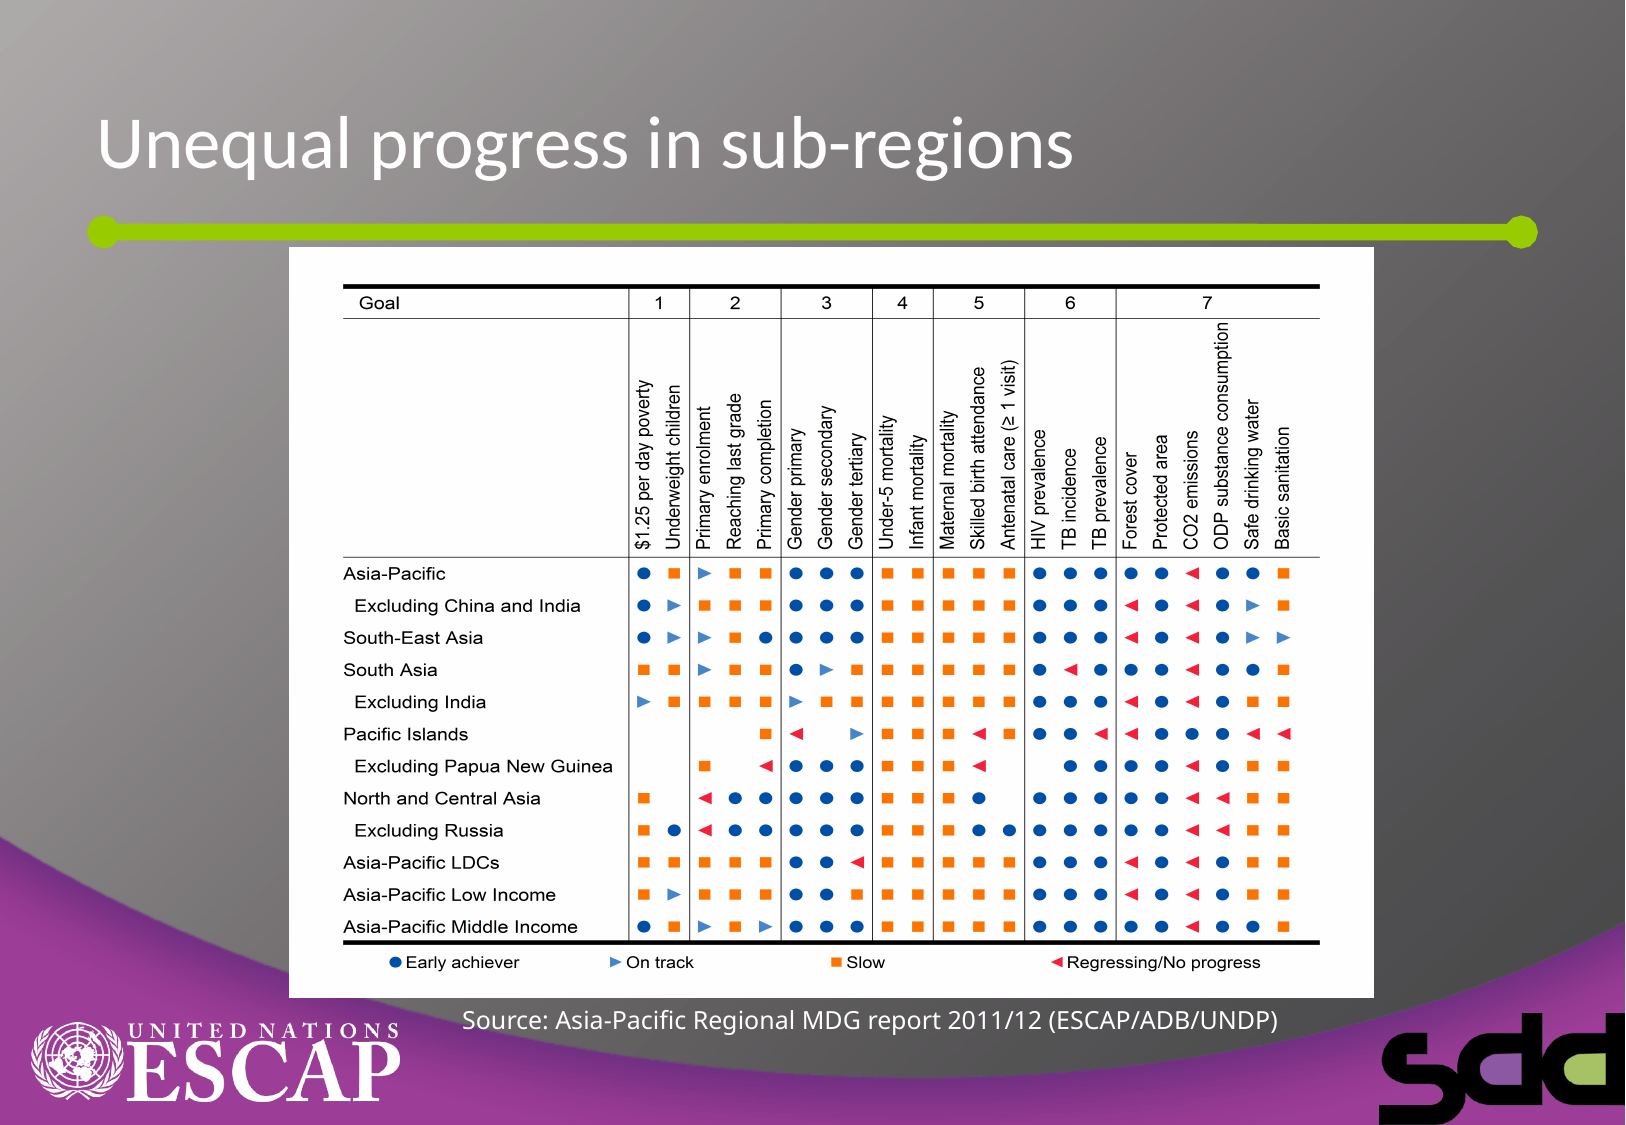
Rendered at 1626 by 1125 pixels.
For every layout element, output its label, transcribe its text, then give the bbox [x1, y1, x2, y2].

picture [0, 0, 1625, 1125]
title Unequal progress in sub-regions [80, 44, 1546, 233]
list Source: Asia-Pacific Regional MDG report 2011/12 (ESCAP/ADB/UNDP) [446, 1007, 1361, 1036]
